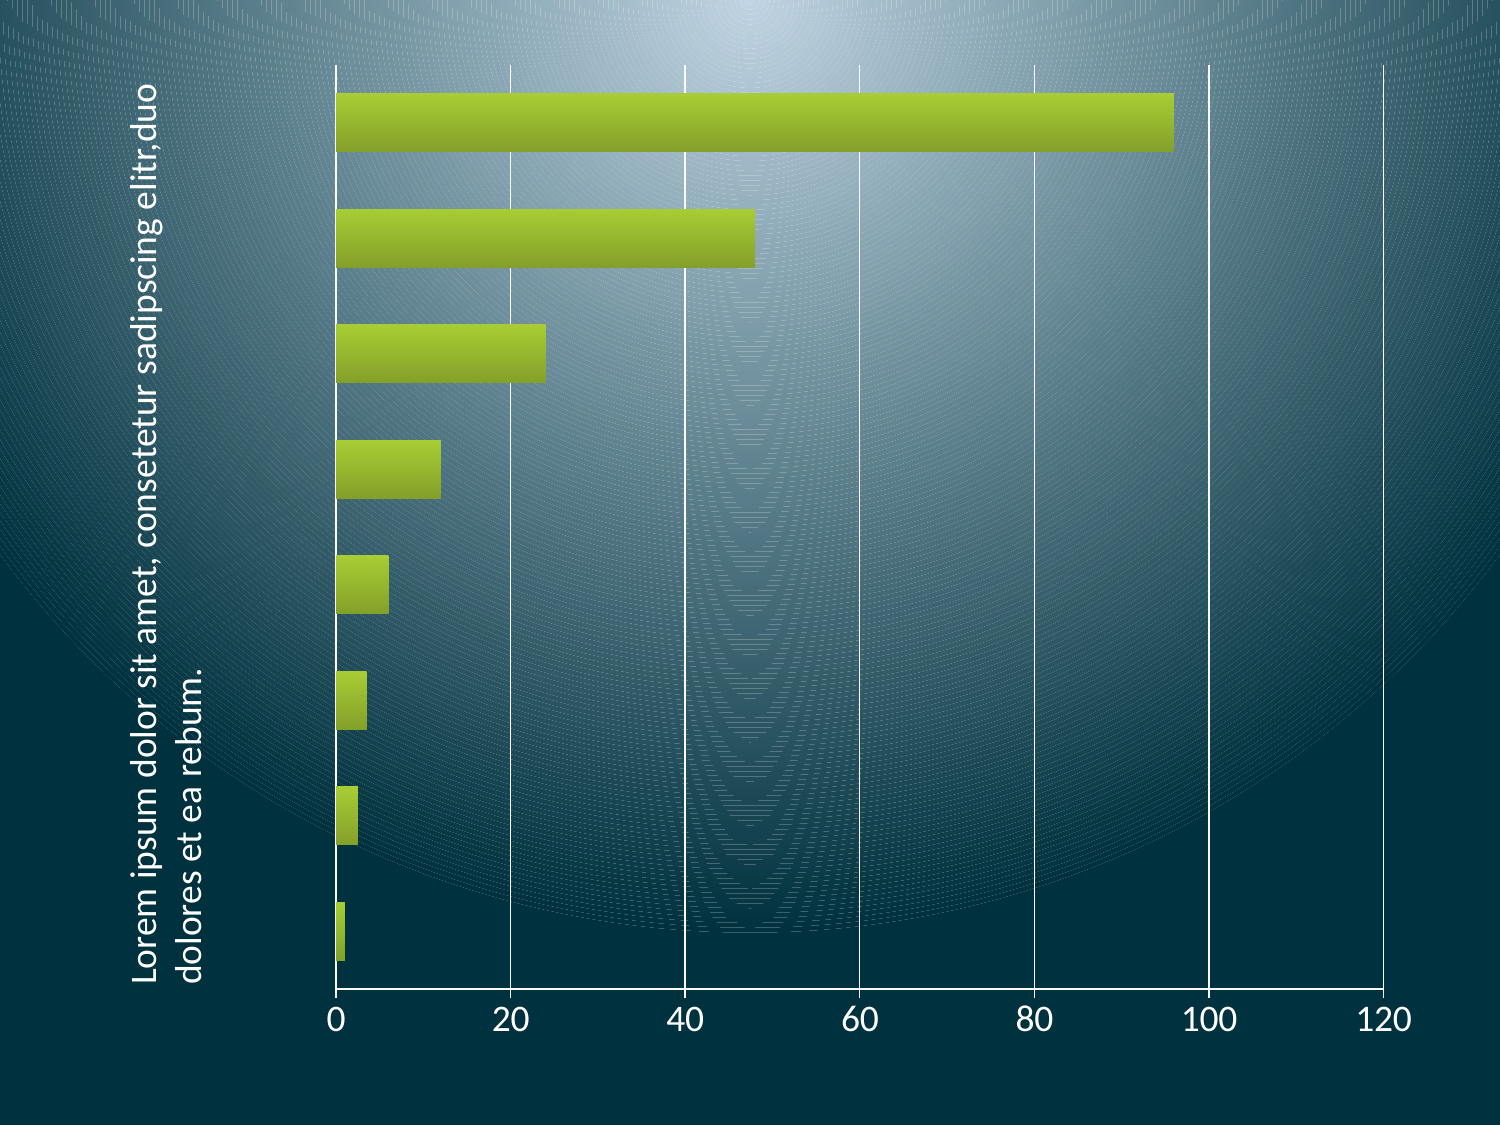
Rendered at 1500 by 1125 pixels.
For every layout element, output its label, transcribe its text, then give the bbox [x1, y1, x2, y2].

text_box Lorem ipsum dolor sit amet, consetetur sadipscing elitr,duo dolores et ea rebum. [111, 42, 216, 1000]
chart [254, 63, 1425, 1045]
